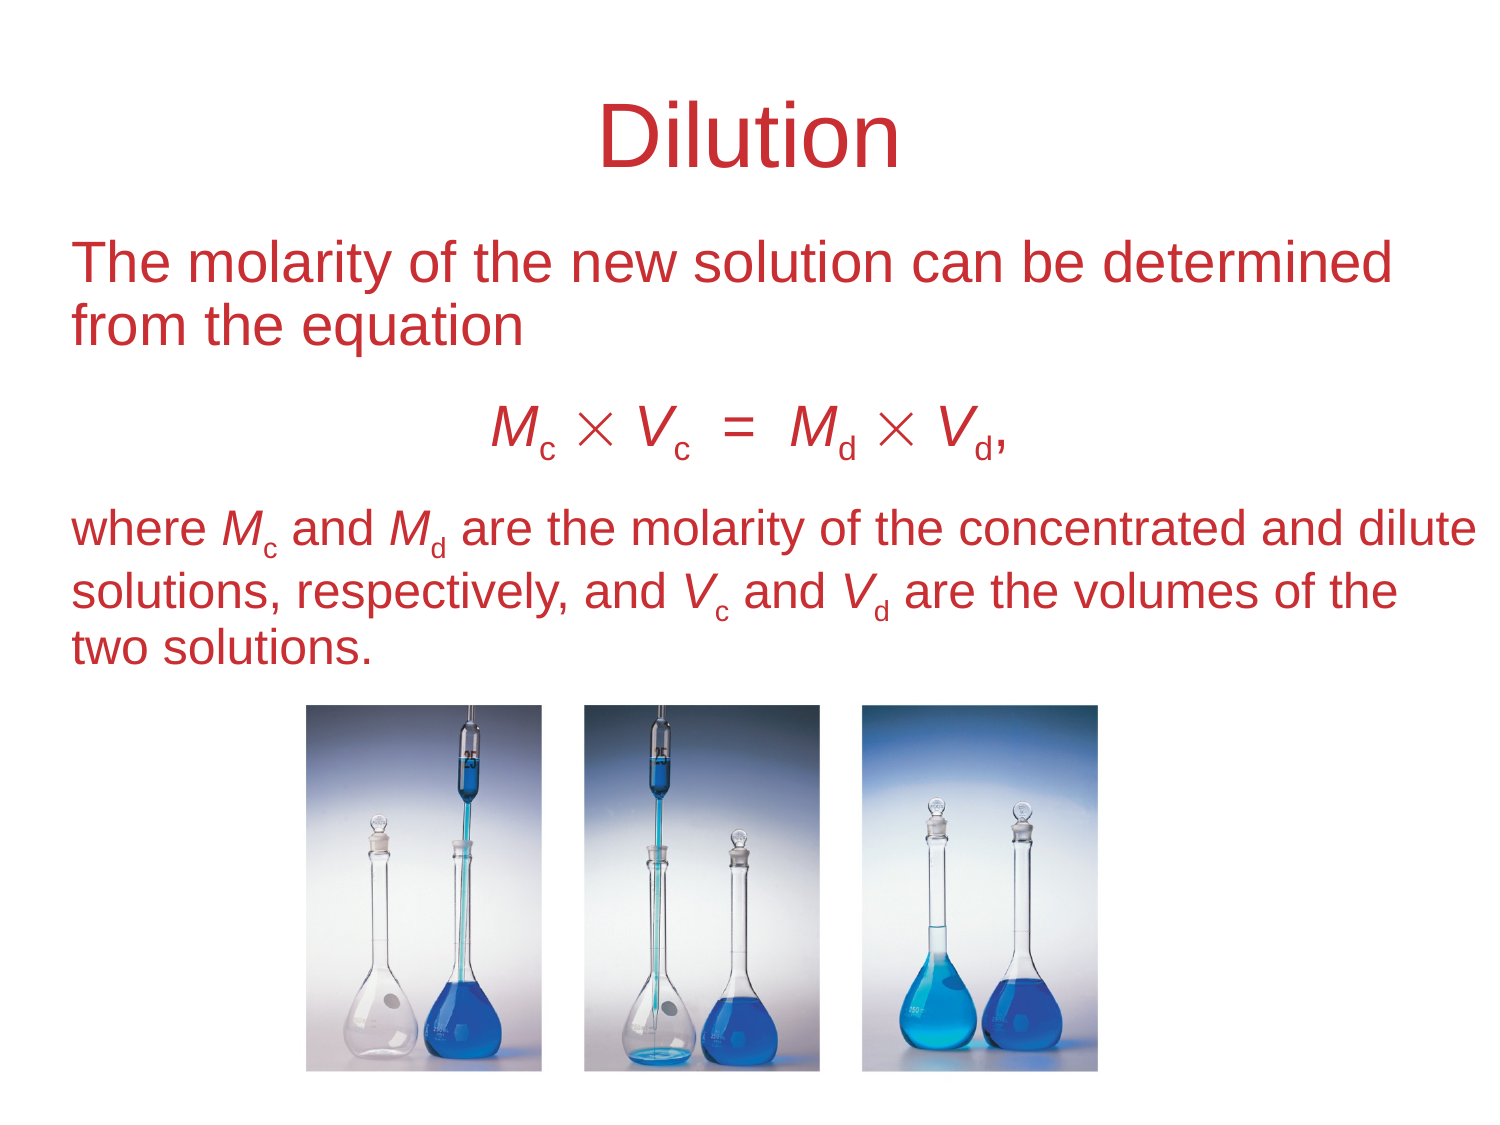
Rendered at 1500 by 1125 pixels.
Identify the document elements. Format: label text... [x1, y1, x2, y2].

title Dilution [112, 37, 1388, 224]
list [299, 699, 1104, 1084]
list The molarity of the new solution can be determined from the equation Mc  Vc = Md  Vd, where Mc and Md are the molarity of the concentrated and dilute solutions, respectively, and Vc and Vd are the volumes of the two solutions. [0, 224, 1500, 713]
